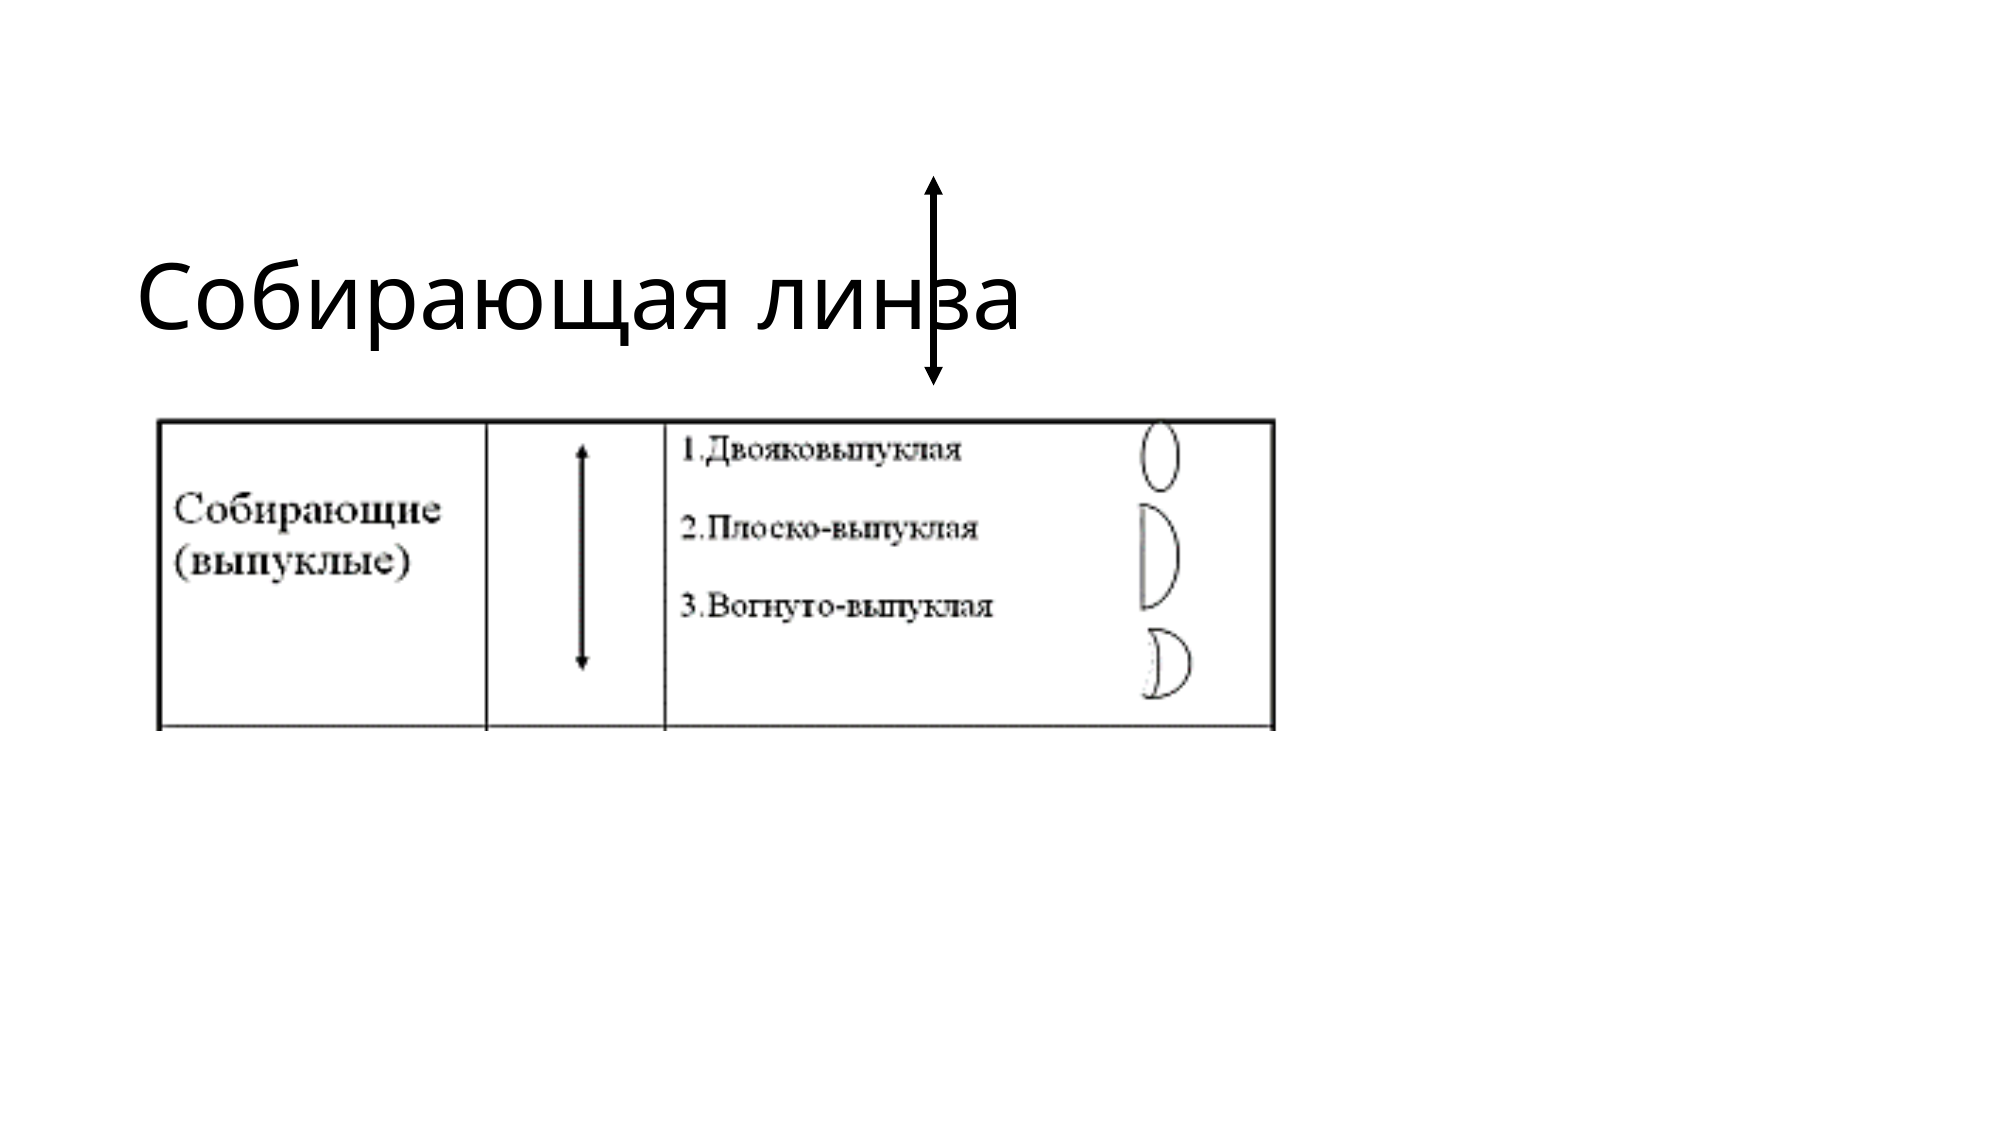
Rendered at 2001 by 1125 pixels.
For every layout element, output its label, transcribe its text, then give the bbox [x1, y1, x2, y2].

title Собирающая линза [120, 190, 1846, 409]
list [146, 408, 1277, 731]
